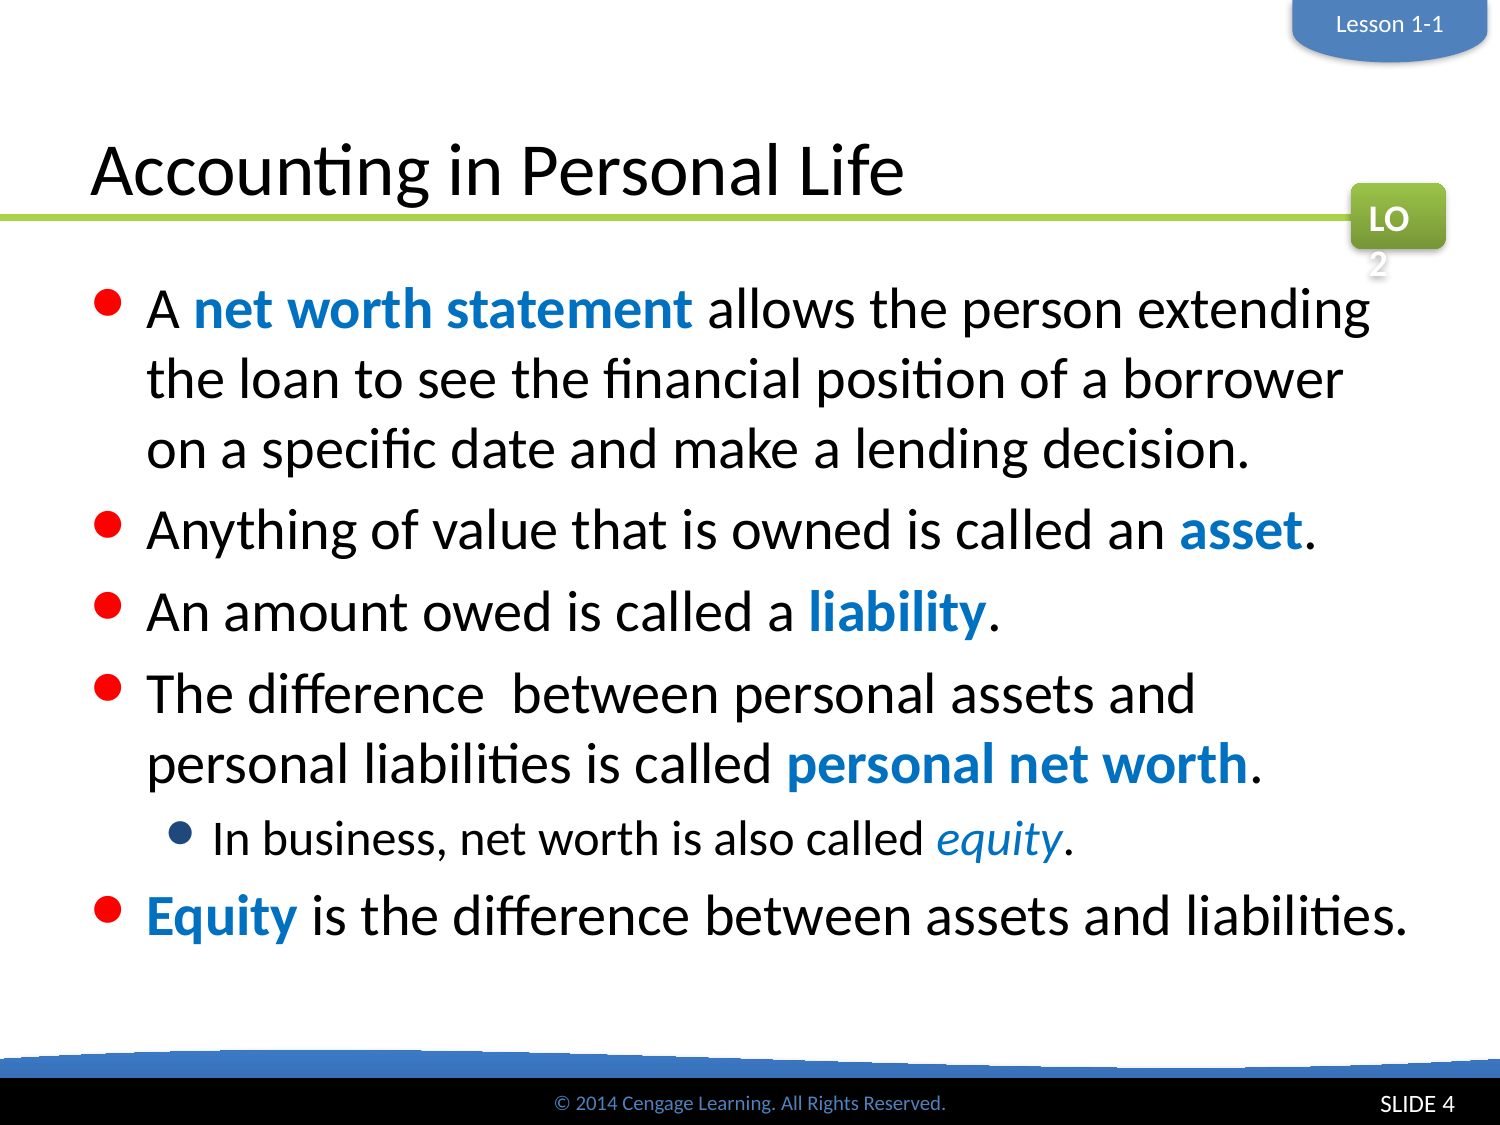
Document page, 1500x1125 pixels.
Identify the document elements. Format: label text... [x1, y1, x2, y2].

title Accounting in Personal Life [75, 29, 1350, 218]
list A net worth statement allows the person extending the loan to see the financial position of a borrower on a specific date and make a lending decision. Anything of value that is owned is called an asset. An amount owed is called a liability. The difference between personal assets and personal liabilities is called personal net worth. In business, net worth is also called equity. Equity is the difference between assets and liabilities. [75, 262, 1425, 1005]
slide_number SLIDE 4 [1170, 1080, 1470, 1125]
text_box LO2 [1350, 183, 1446, 250]
text_box Lesson 1-1 [1321, 0, 1459, 45]
text_box [1292, 0, 1488, 63]
